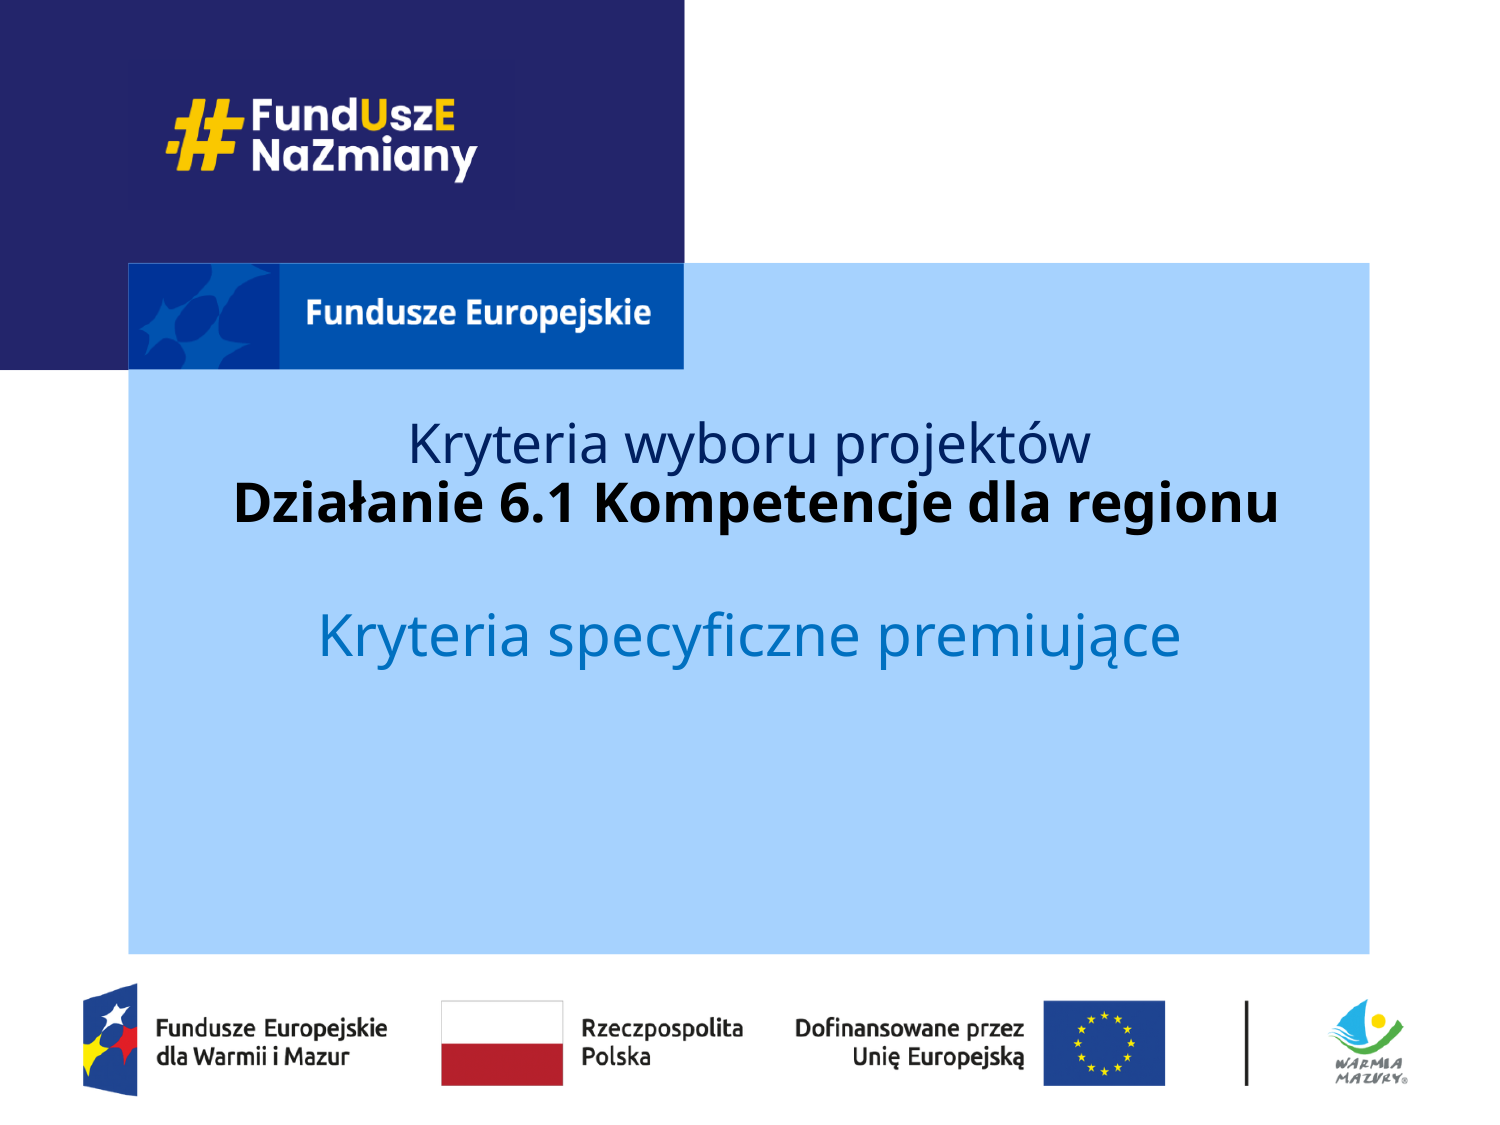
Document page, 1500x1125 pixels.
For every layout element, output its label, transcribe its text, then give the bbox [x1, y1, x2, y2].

picture [0, 0, 1499, 1125]
title Kryteria wyboru projektów Działanie 6.1 Kompetencje dla regionu [187, 387, 1313, 563]
subtitle Kryteria specyficzne premiujące [187, 590, 1313, 863]
